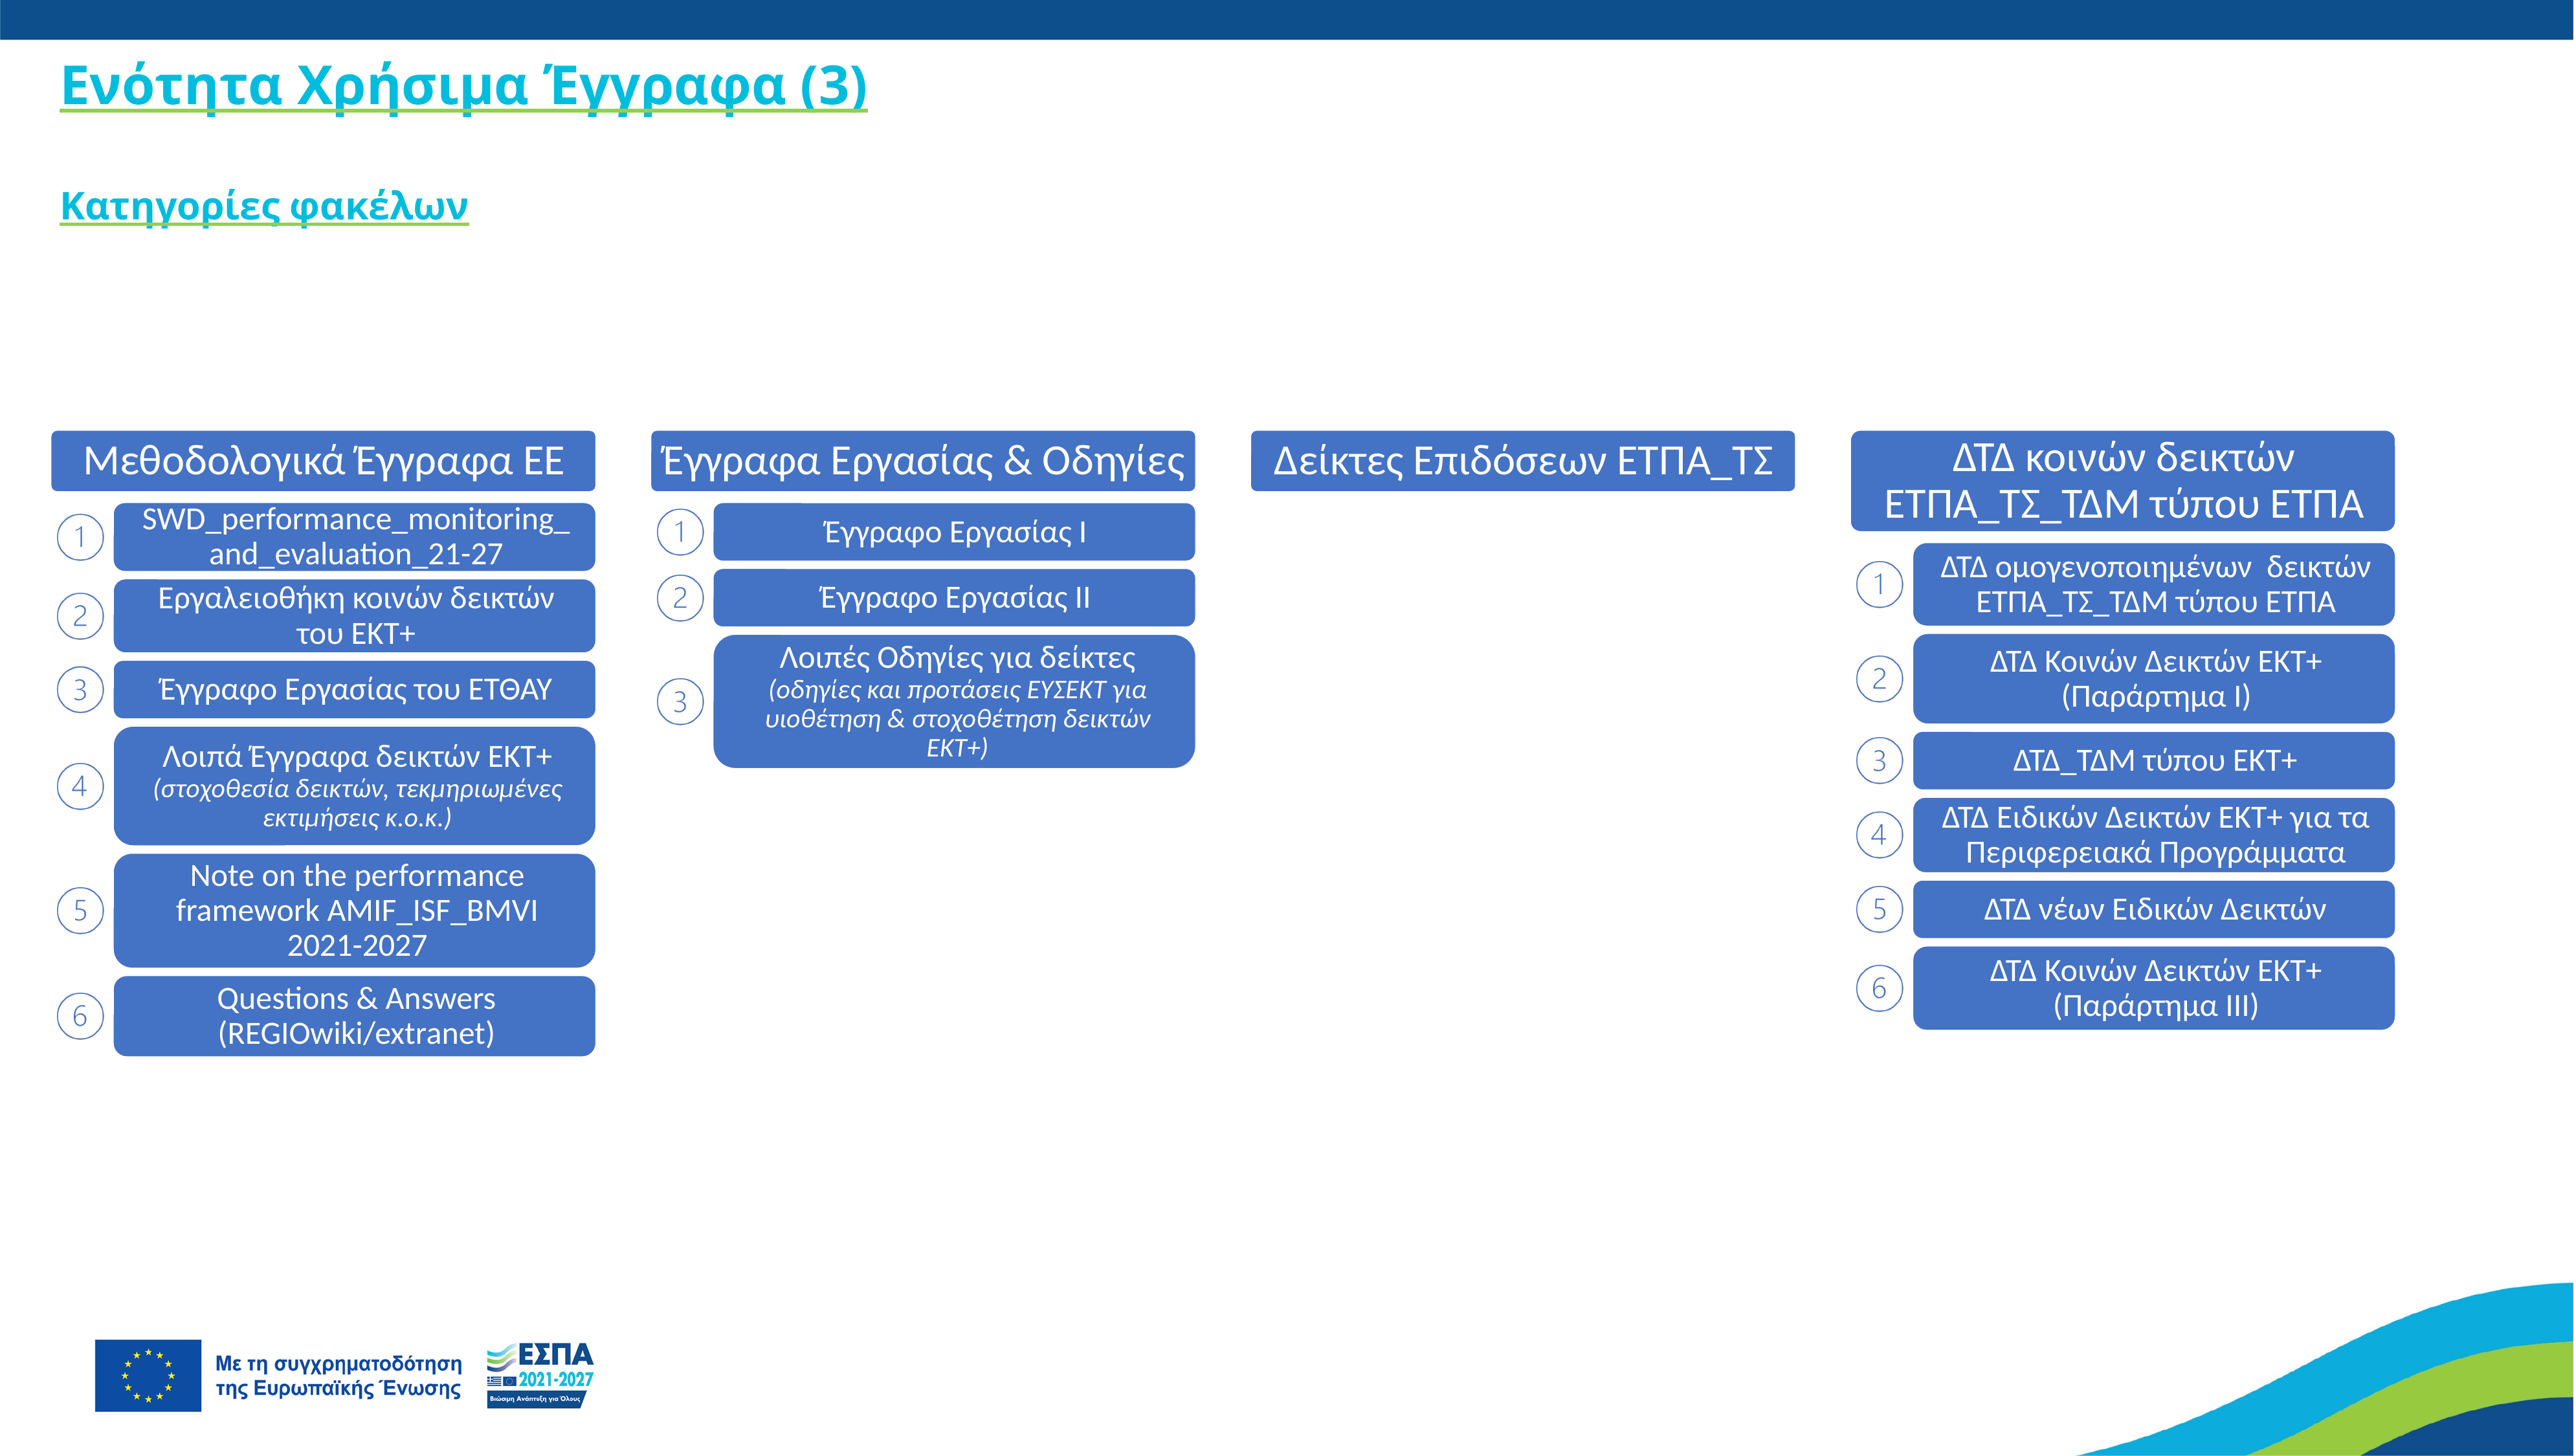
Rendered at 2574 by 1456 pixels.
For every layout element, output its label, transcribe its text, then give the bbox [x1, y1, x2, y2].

picture [2087, 1341, 2573, 1456]
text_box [50, 237, 2397, 1250]
list Κατηγορίες φακέλων [50, 184, 593, 234]
picture [0, 0, 2573, 1456]
text_box Ενότητα Χρήσιμα Έγγραφα (3) [50, 48, 880, 184]
